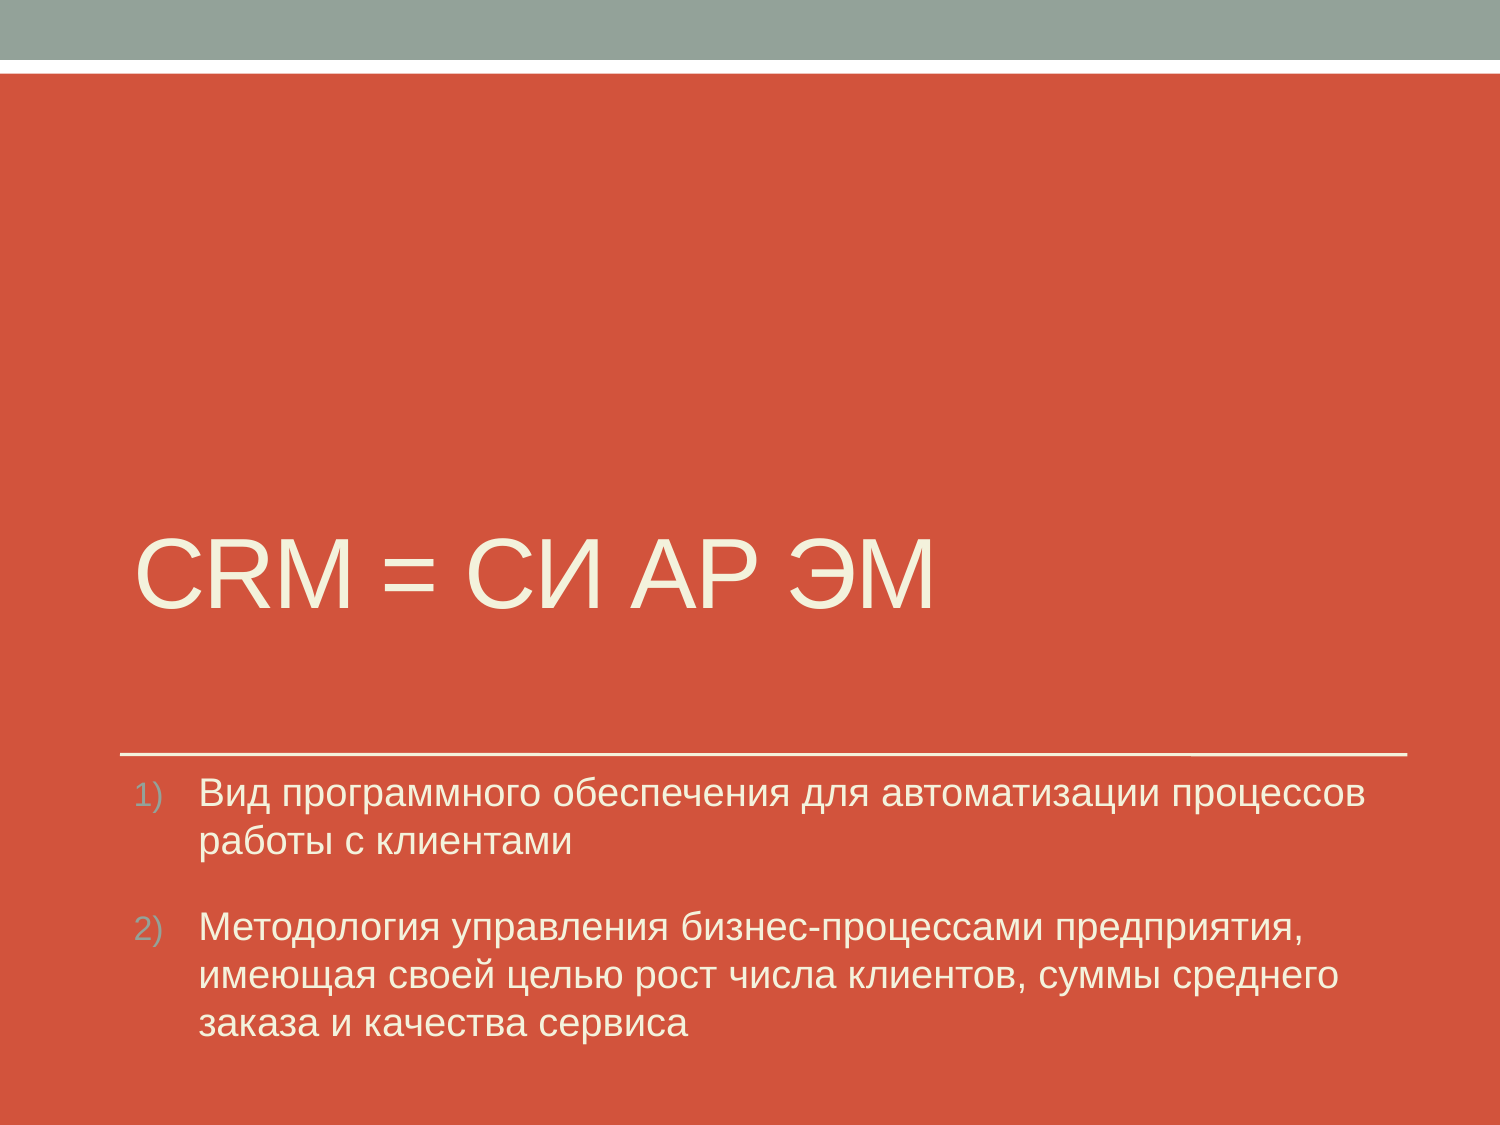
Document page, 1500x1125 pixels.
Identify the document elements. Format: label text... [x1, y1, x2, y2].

title Crm = Си Ар Эм [118, 387, 1394, 636]
list Вид программного обеспечения для автоматизации процессов работы с клиентами Методология управления бизнес-процессами предприятия, имеющая своей целью рост числа клиентов, суммы среднего заказа и качества сервиса [118, 758, 1394, 1053]
